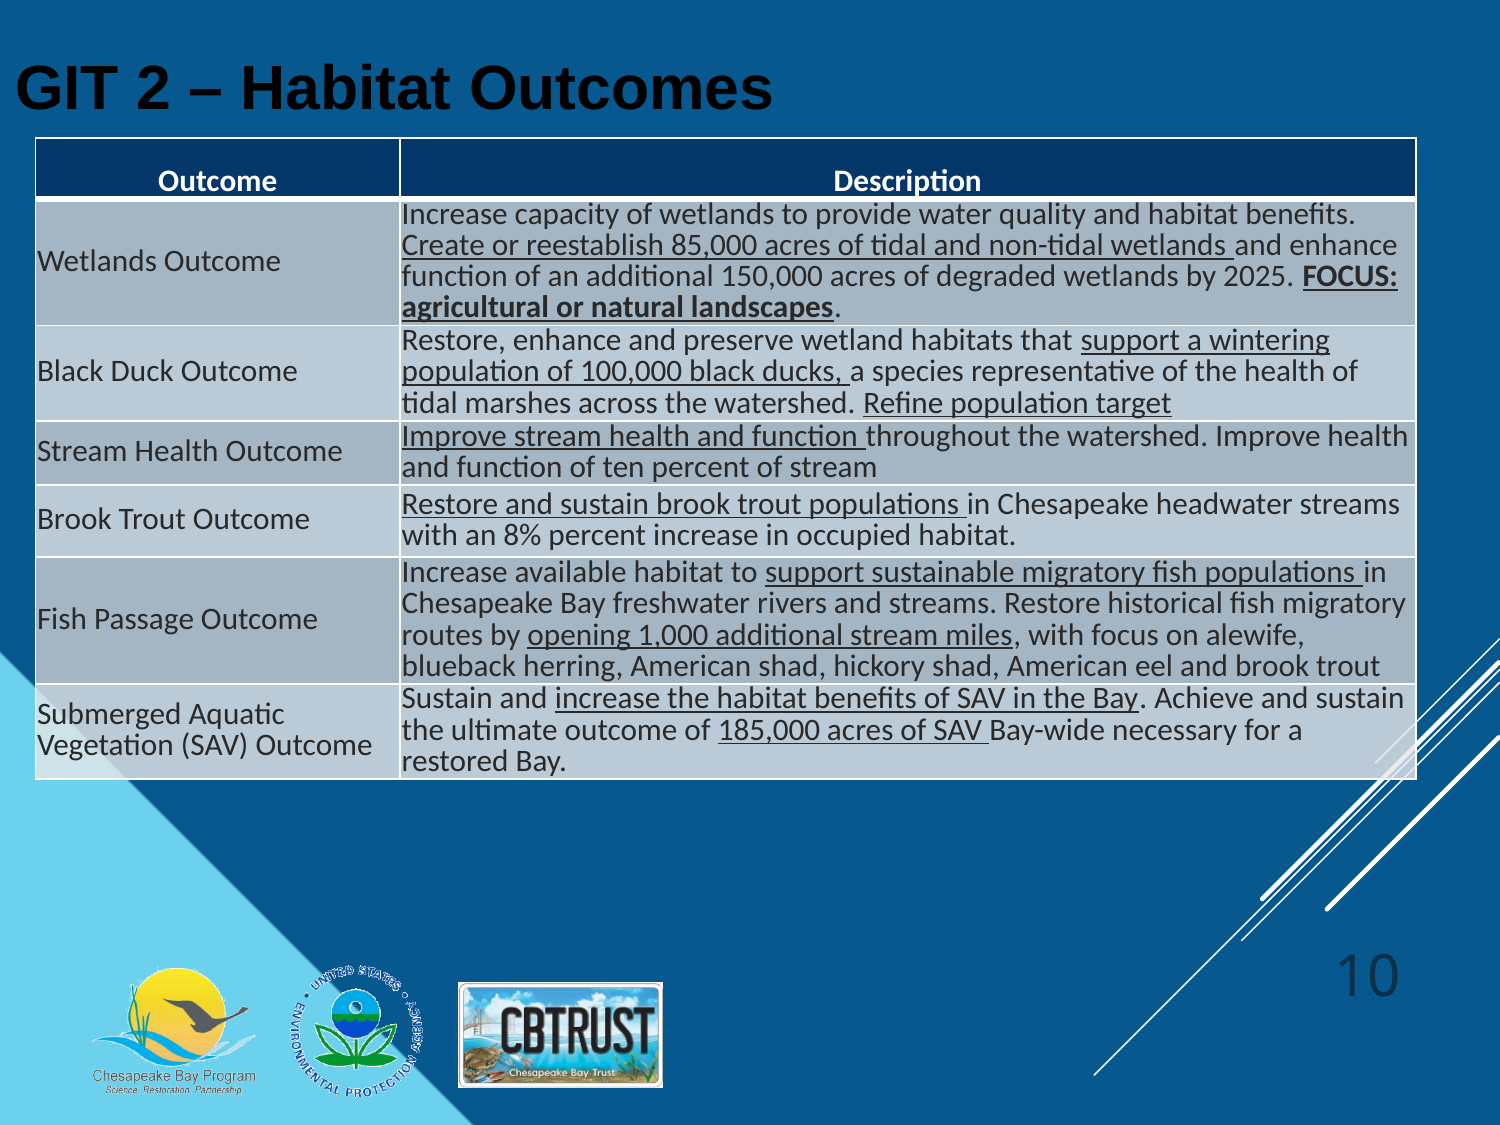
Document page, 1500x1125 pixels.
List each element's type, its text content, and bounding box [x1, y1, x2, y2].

slide_number 10 [1275, 915, 1416, 1025]
table_header Description [401, 139, 1415, 196]
table_cell Restore, enhance and preserve wetland habitats that support a wintering population of 100,000 black ducks, a species representative of the health of tidal marshes across the watershed. Refine population target [401, 326, 1415, 420]
table_cell Increase capacity of wetlands to provide water quality and habitat benefits. Create or reestablish 85,000 acres of tidal and non-tidal wetlands and enhance function of an additional 150,000 acres of degraded wetlands by 2025. FOCUS: agricultural or natural landscapes. [401, 202, 1415, 325]
table_cell Black Duck Outcome [36, 326, 399, 420]
table_cell Submerged Aquatic Vegetation (SAV) Outcome [36, 685, 399, 778]
table_cell Sustain and increase the habitat benefits of SAV in the Bay. Achieve and sustain the ultimate outcome of 185,000 acres of SAV Bay-wide necessary for a restored Bay. [401, 685, 1415, 778]
table_cell Fish Passage Outcome [36, 558, 399, 683]
table_cell Brook Trout Outcome [36, 486, 399, 556]
table_cell Restore and sustain brook trout populations in Chesapeake headwater streams with an 8% percent increase in occupied habitat. [401, 486, 1415, 556]
title GIT 2 – Habitat Outcomes [0, 6, 1500, 163]
table_header Outcome [36, 139, 399, 196]
table_cell Increase available habitat to support sustainable migratory fish populations in Chesapeake Bay freshwater rivers and streams. Restore historical fish migratory routes by opening 1,000 additional stream miles, with focus on alewife, blueback herring, American shad, hickory shad, American eel and brook trout [401, 558, 1415, 683]
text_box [88, 944, 663, 1101]
table_cell Improve stream health and function throughout the watershed. Improve health and function of ten percent of stream [401, 422, 1415, 484]
table_cell Stream Health Outcome [36, 422, 399, 484]
table_cell Wetlands Outcome [36, 202, 399, 325]
